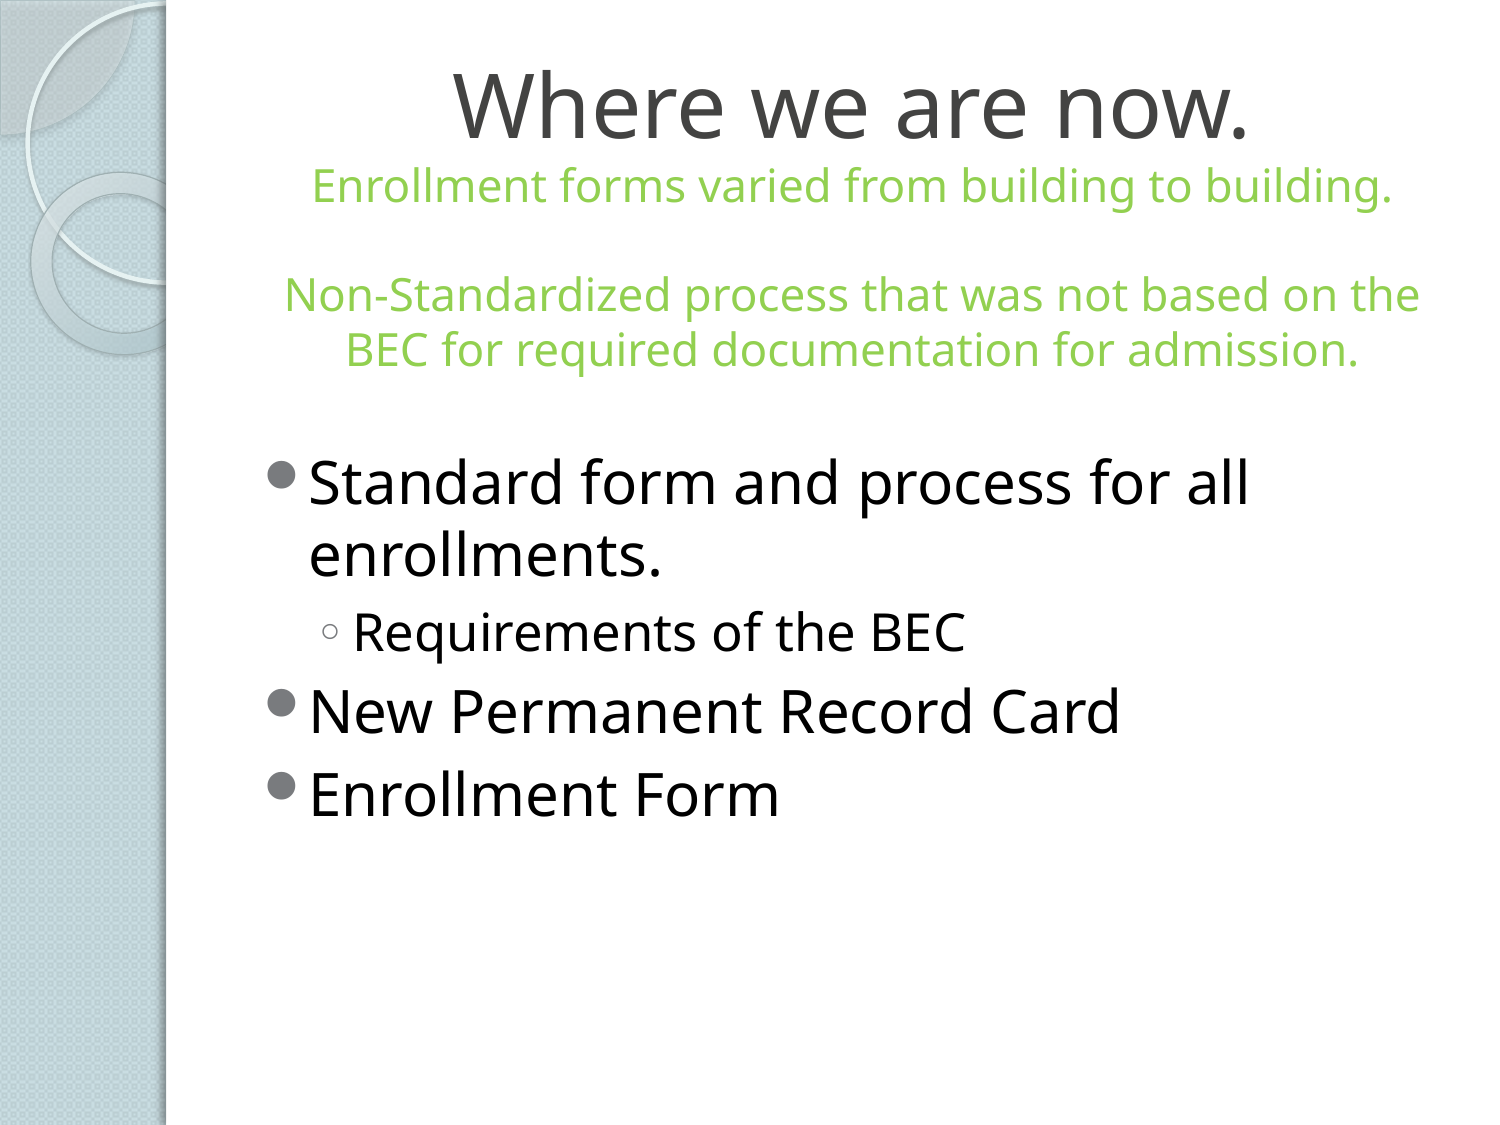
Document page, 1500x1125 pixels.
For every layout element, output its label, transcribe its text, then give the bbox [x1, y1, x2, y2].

list Standard form and process for all enrollments. Requirements of the BEC New Permanent Record Card Enrollment Form [235, 437, 1466, 838]
title Where we are now. Enrollment forms varied from building to building. Non-Standardized process that was not based on the BEC for required documentation for admission. [237, 37, 1468, 438]
